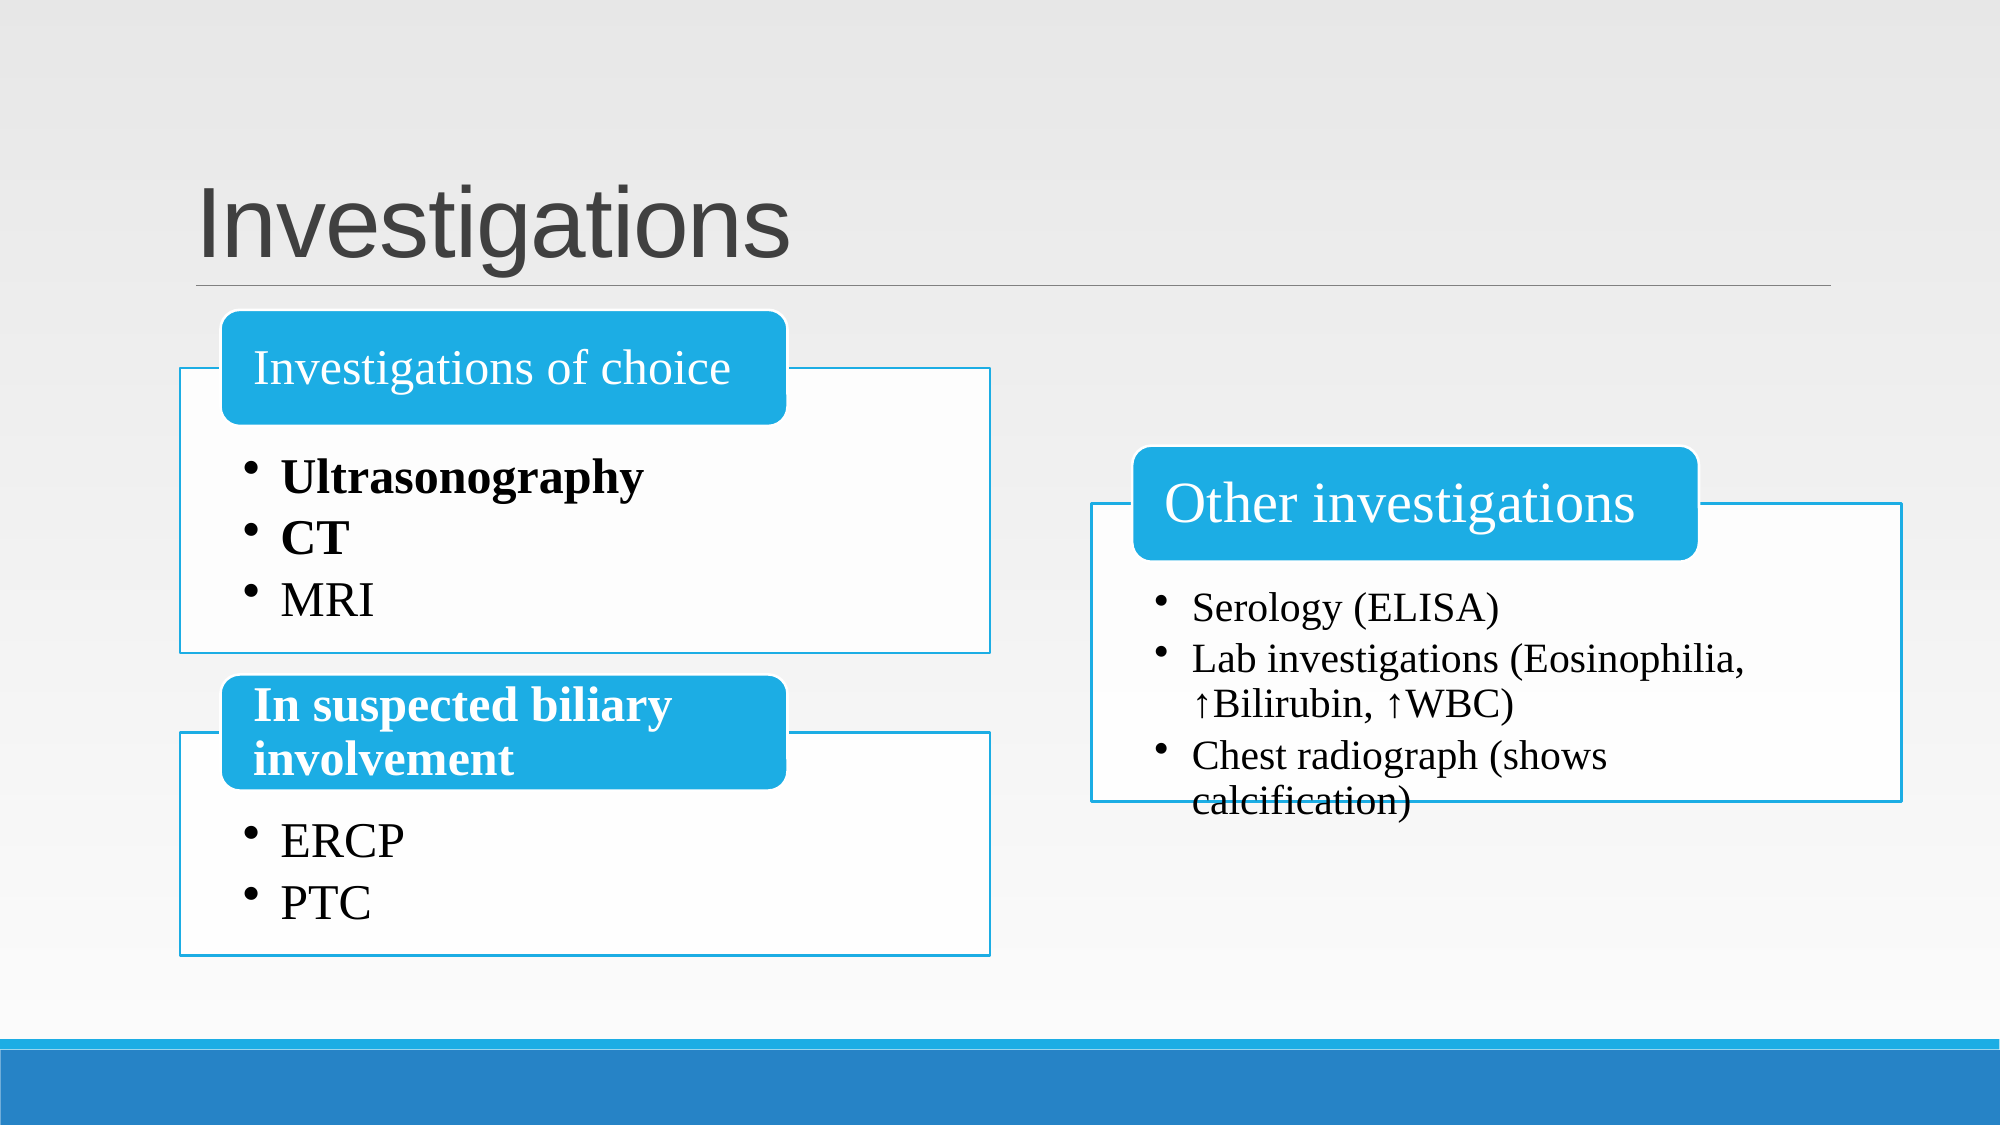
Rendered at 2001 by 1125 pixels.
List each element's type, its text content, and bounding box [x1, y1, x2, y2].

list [1091, 444, 1902, 802]
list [179, 302, 991, 964]
title Investigations [180, 47, 1830, 285]
